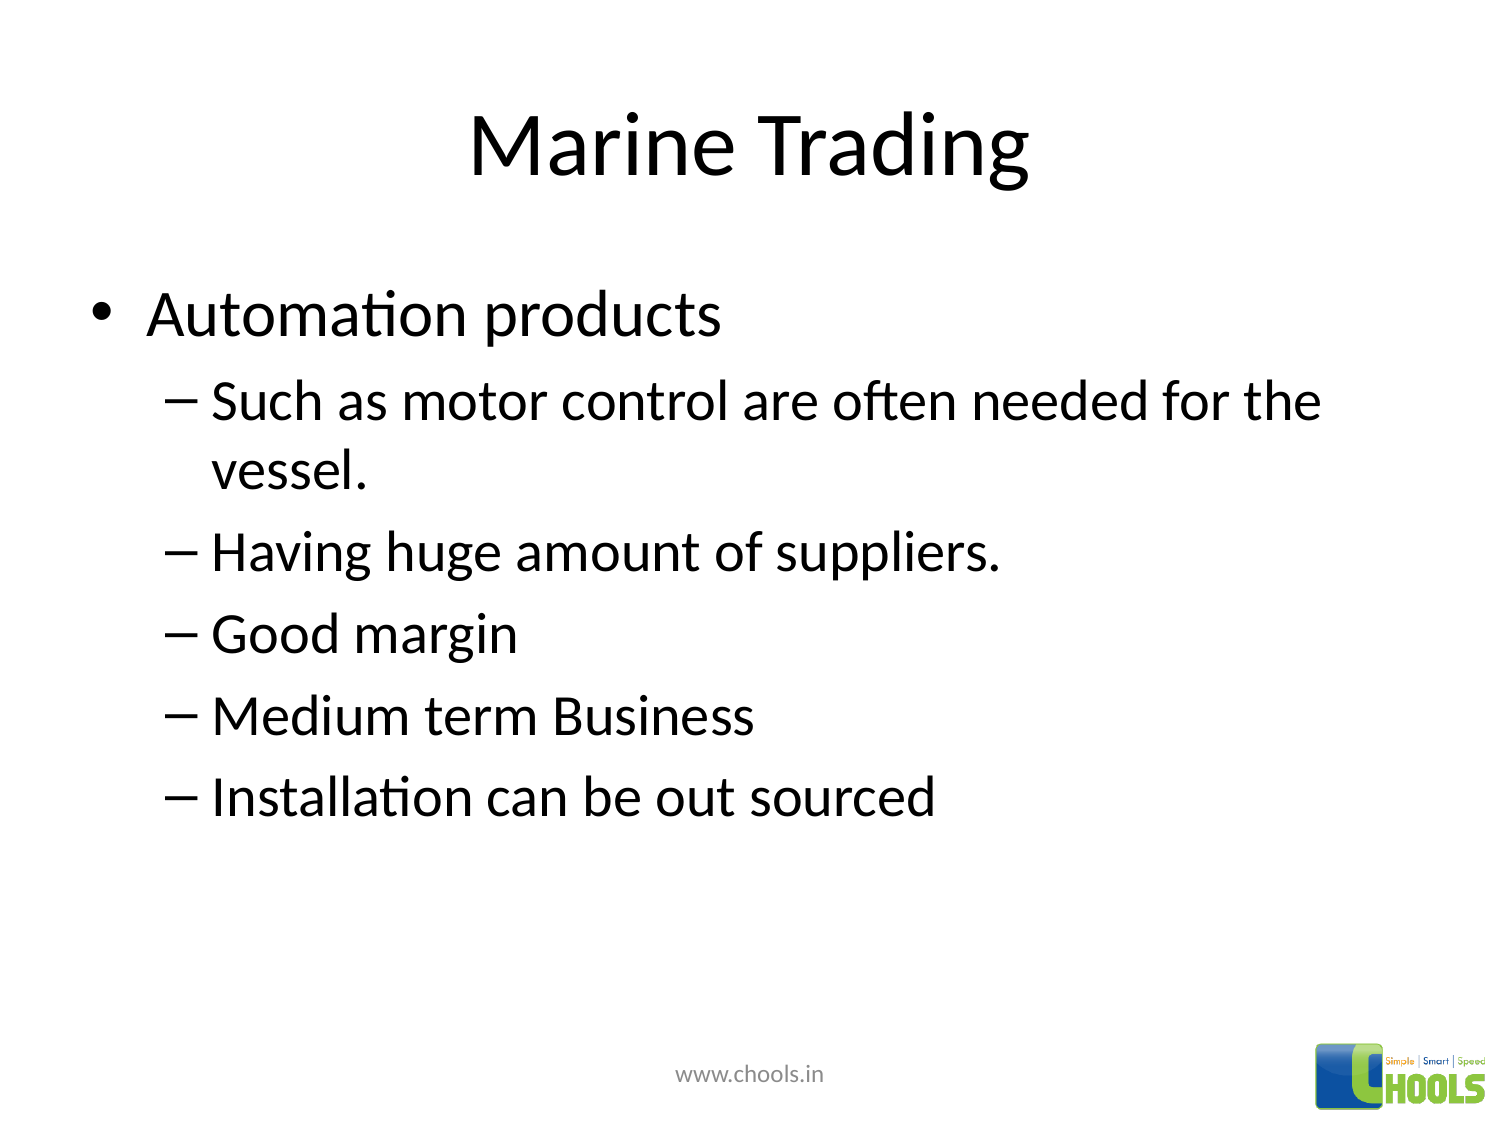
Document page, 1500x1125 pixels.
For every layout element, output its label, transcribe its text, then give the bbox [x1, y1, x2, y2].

picture [1299, 1032, 1500, 1125]
list Automation products Such as motor control are often needed for the vessel. Having huge amount of suppliers. Good margin Medium term Business Installation can be out sourced [75, 262, 1425, 1005]
title Marine Trading [75, 45, 1425, 233]
footer www.chools.in [512, 1042, 988, 1103]
